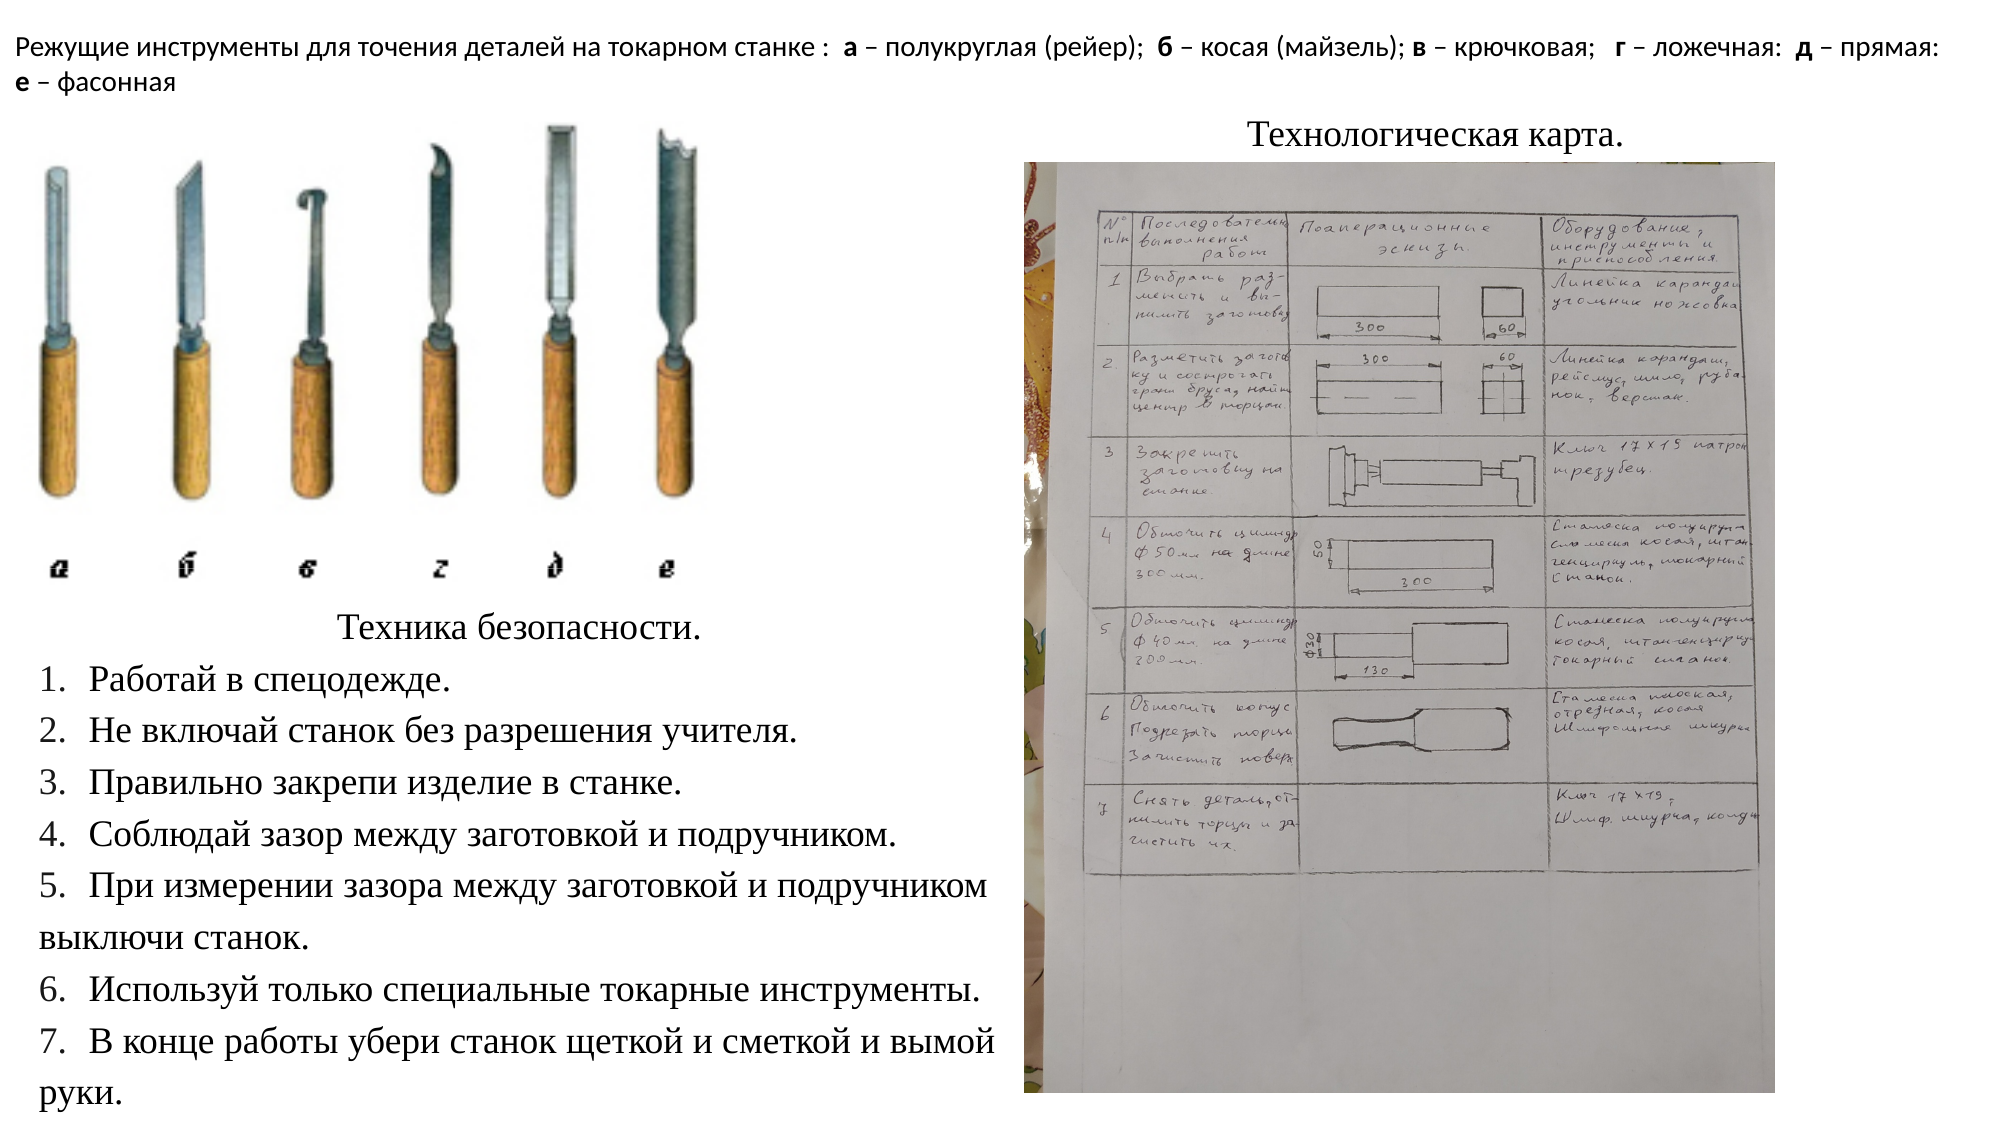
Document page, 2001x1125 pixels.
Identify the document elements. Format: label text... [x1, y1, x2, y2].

picture [1024, 162, 1775, 1093]
text_box Техника безопасности. 1. Работай в спецодежде. 2. Не включай станок без разрешения учителя. 3. Правильно закрепи изделие в станке. 4. Соблюдай зазор между заготовкой и подручником. 5. При измерении зазора между заготовкой и подручником выключи станок. 6. Используй только специальные токарные инструменты. 7. В конце работы убери станок щеткой и сметкой и вымой руки. [24, 587, 1025, 1120]
text_box Режущие инструменты для точения деталей на токарном станке : а – полукруглая (рейер); б – косая (майзель); в – крючковая; г – ложечная: д – прямая: е – фасонная [0, 19, 1967, 150]
text_box Технологическая карта. [1232, 101, 1640, 162]
picture [0, 121, 732, 593]
